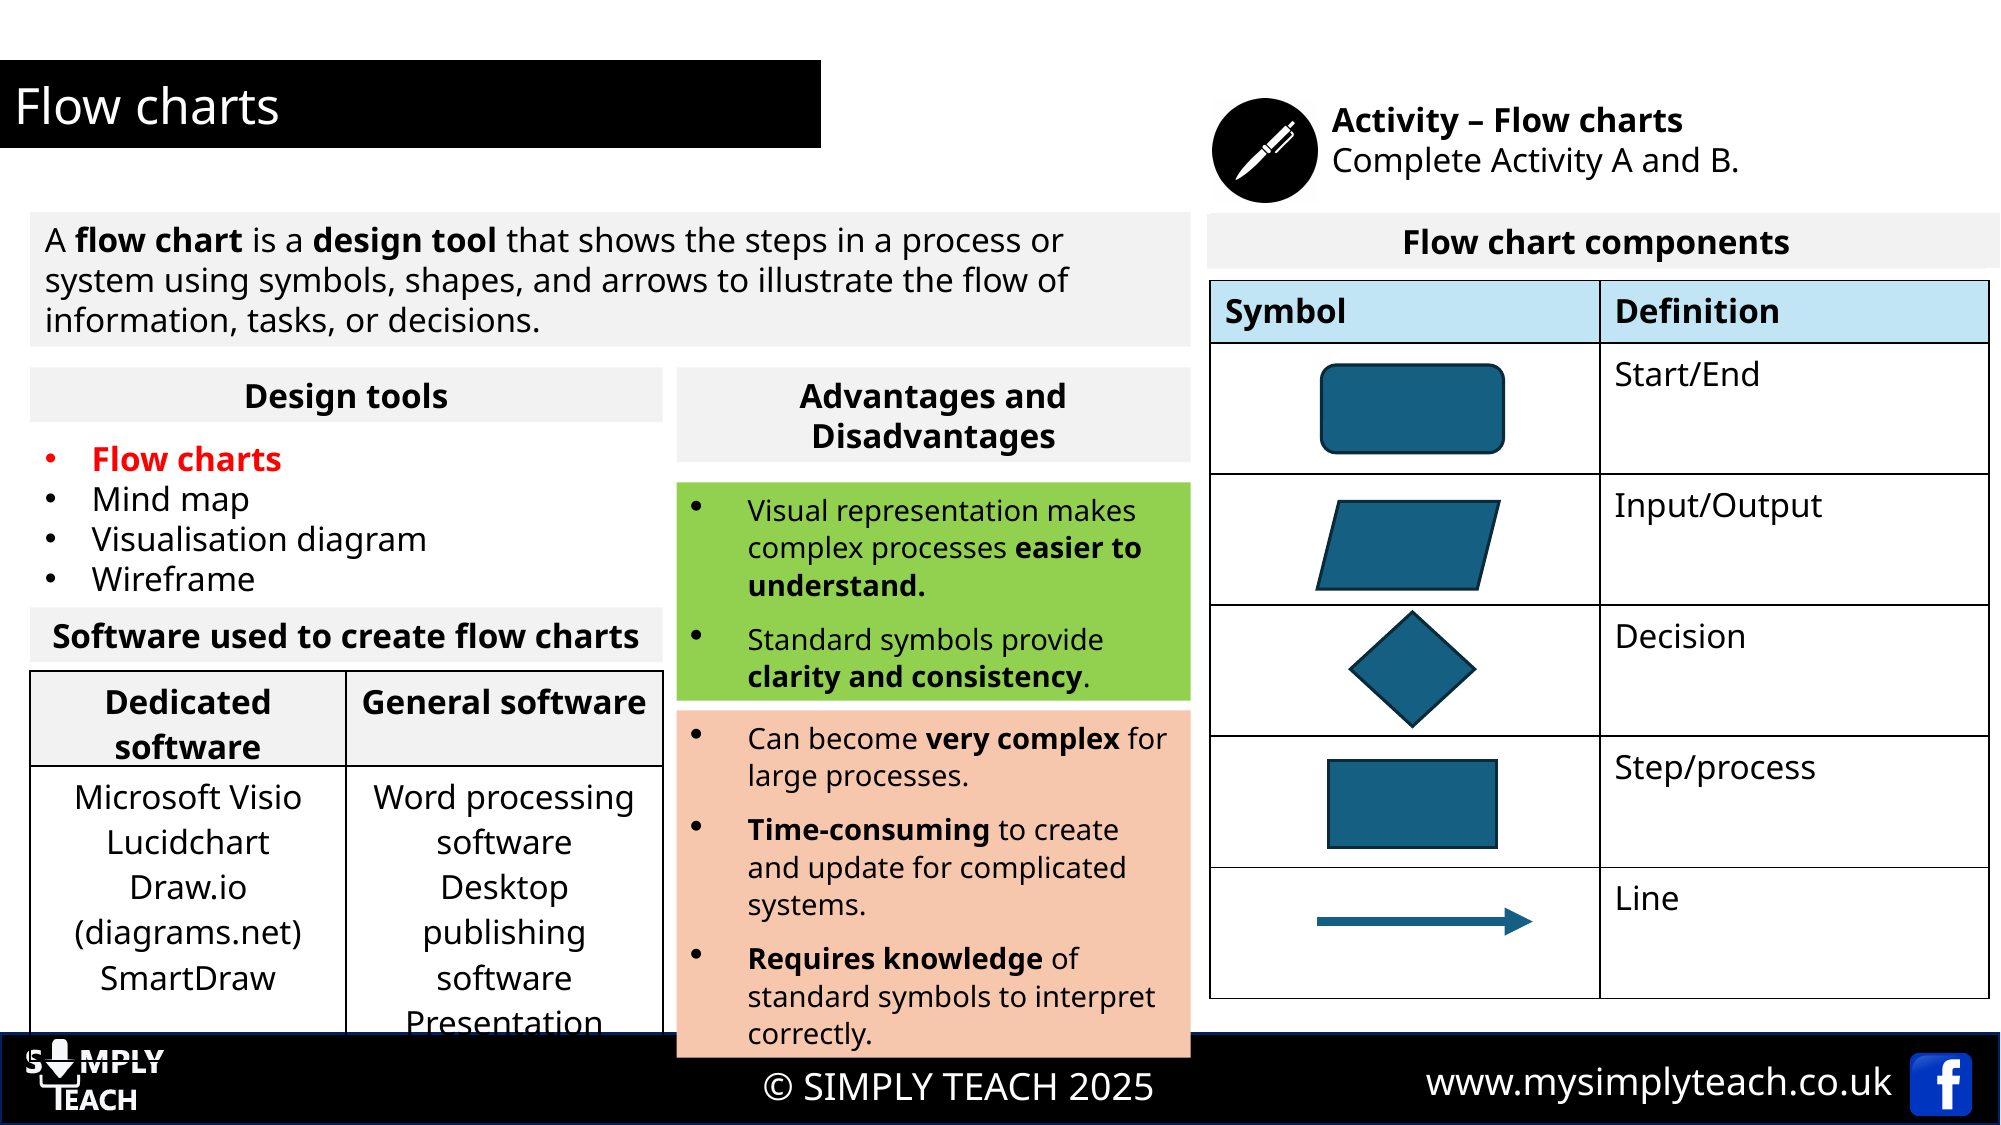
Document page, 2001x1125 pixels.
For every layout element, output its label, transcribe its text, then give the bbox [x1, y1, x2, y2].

text_box [1319, 363, 1506, 455]
text_box Flow chart components [1207, 214, 1986, 269]
text_box Software used to create flow charts [30, 607, 663, 663]
text_box Flow chart components [1210, 213, 2000, 268]
table_header Symbol [1211, 281, 1599, 342]
text_box Flow charts [0, 60, 821, 148]
table_header General software [347, 672, 662, 765]
text_box [1315, 499, 1502, 591]
text_box A flow chart is a design tool that shows the steps in a process or system using symbols, shapes, and arrows to illustrate the flow of information, tasks, or decisions. [30, 212, 1191, 347]
table_cell [1211, 868, 1599, 998]
table_cell Input/Output [1601, 475, 1988, 604]
table_cell Start/End [1601, 344, 1988, 473]
table_cell [1211, 737, 1599, 867]
table_cell Microsoft Visio Lucidchart Draw.io (diagrams.net) SmartDraw [31, 767, 345, 1060]
text_box [1348, 609, 1477, 729]
table_cell Word processing software Desktop publishing software Presentation software [347, 767, 662, 1060]
text_box Design tools [30, 367, 663, 423]
picture [15, 1033, 182, 1122]
text_box [1327, 759, 1498, 849]
table_header Definition [1601, 281, 1988, 342]
table_cell [1211, 475, 1599, 604]
picture [1907, 1050, 1975, 1119]
picture [1211, 97, 1318, 204]
table_cell Decision [1601, 606, 1988, 735]
table_cell Step/process [1601, 737, 1988, 867]
text_box Flow charts Mind map Visualisation diagram Wireframe [29, 430, 455, 606]
text_box Can become very complex for large processes. Time-consuming to create and update for complicated systems. Requires knowledge of standard symbols to interpret correctly. [676, 710, 1191, 1058]
table_header Dedicated software [31, 672, 345, 765]
text_box Advantages and Disadvantages [676, 367, 1191, 463]
table_cell [1211, 606, 1599, 735]
table_cell Line [1601, 868, 1988, 998]
text_box Visual representation makes complex processes easier to understand. Standard symbols provide clarity and consistency. [676, 482, 1191, 701]
text_box Activity – Flow charts Complete Activity A and B. [1317, 91, 2000, 187]
table_cell [1211, 344, 1599, 473]
